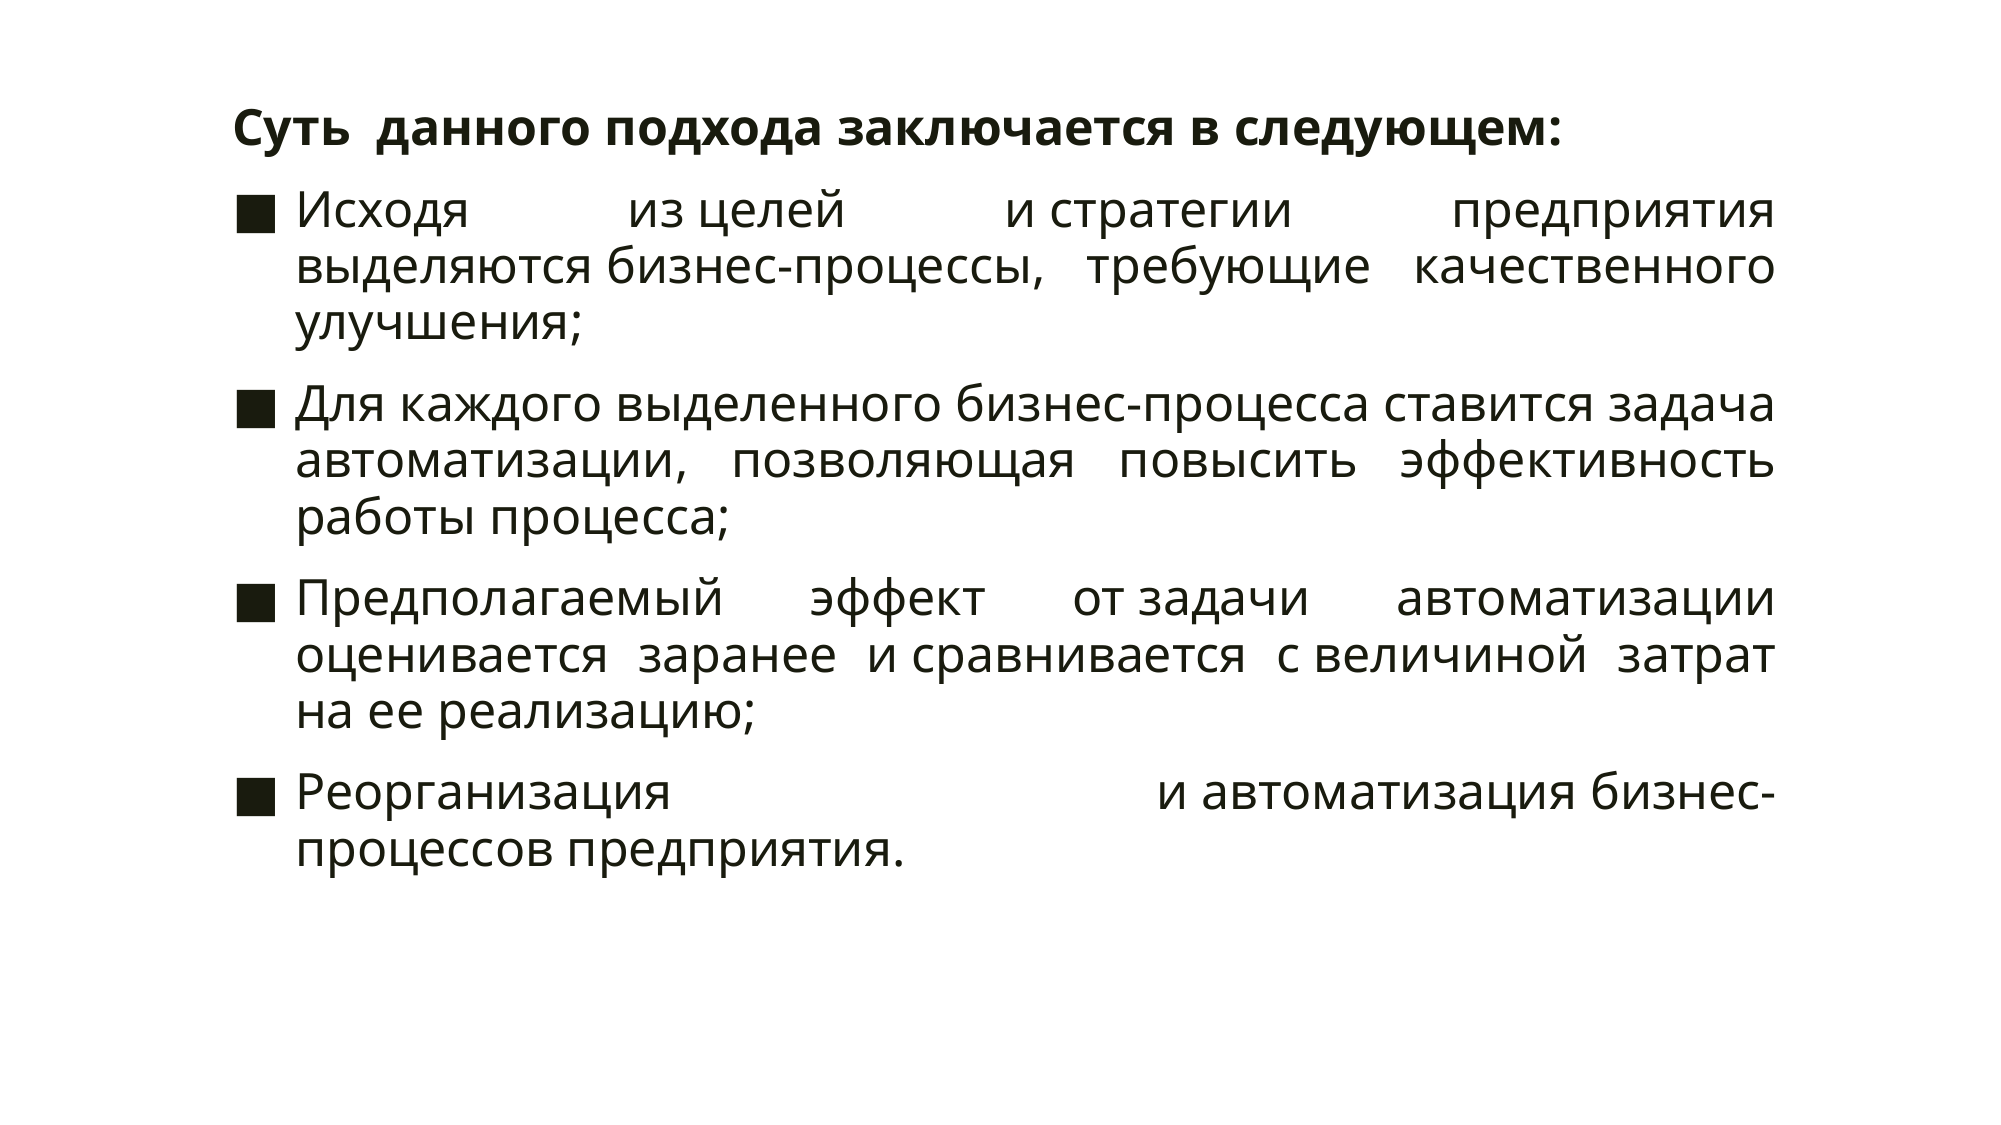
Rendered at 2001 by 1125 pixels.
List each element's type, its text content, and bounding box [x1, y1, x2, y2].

list Суть данного подхода заключается в следующем: Исходя из целей и стратегии предприятия выделяются бизнес-процессы, требующие качественного улучшения; Для каждого выделенного бизнес-процесса ставится задача автоматизации, позволяющая повысить эффективность работы процесса; Предполагаемый эффект от задачи автоматизации оценивается заранее и сравнивается с величиной затрат на ее реализацию; Реорганизация и автоматизация бизнес-процессов предприятия. [217, 93, 1793, 888]
